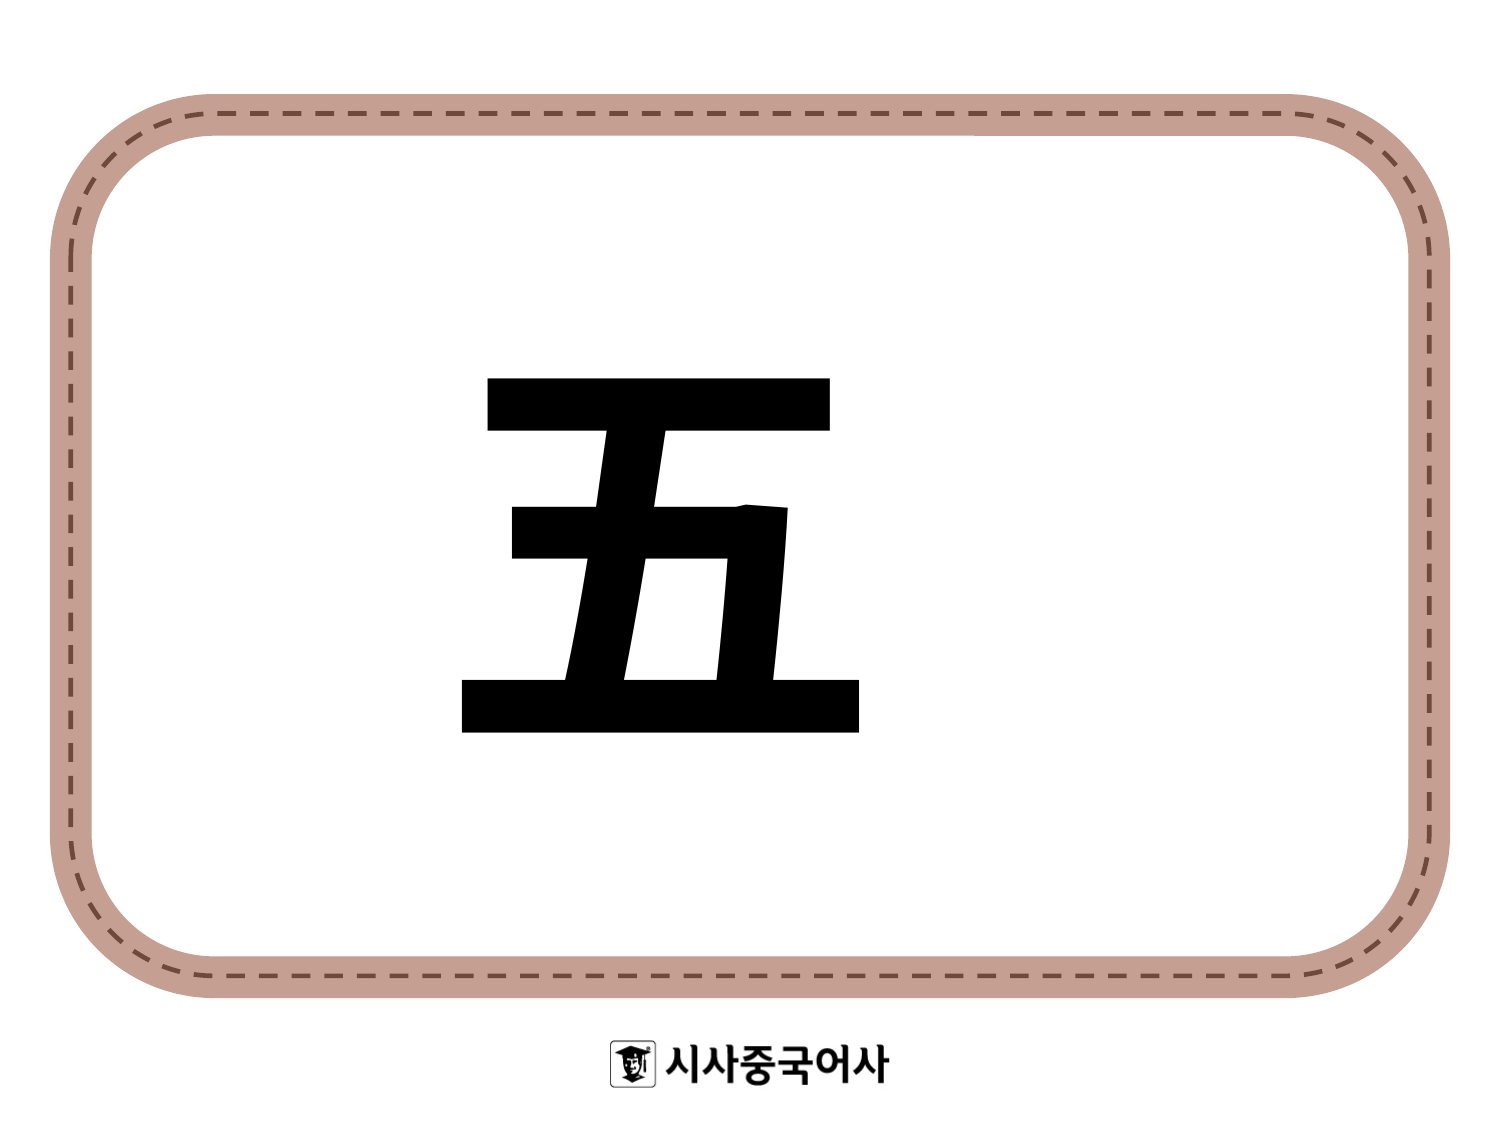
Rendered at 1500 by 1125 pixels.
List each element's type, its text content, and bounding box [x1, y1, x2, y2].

picture [602, 1034, 898, 1094]
text_box 五 [145, 189, 1354, 853]
